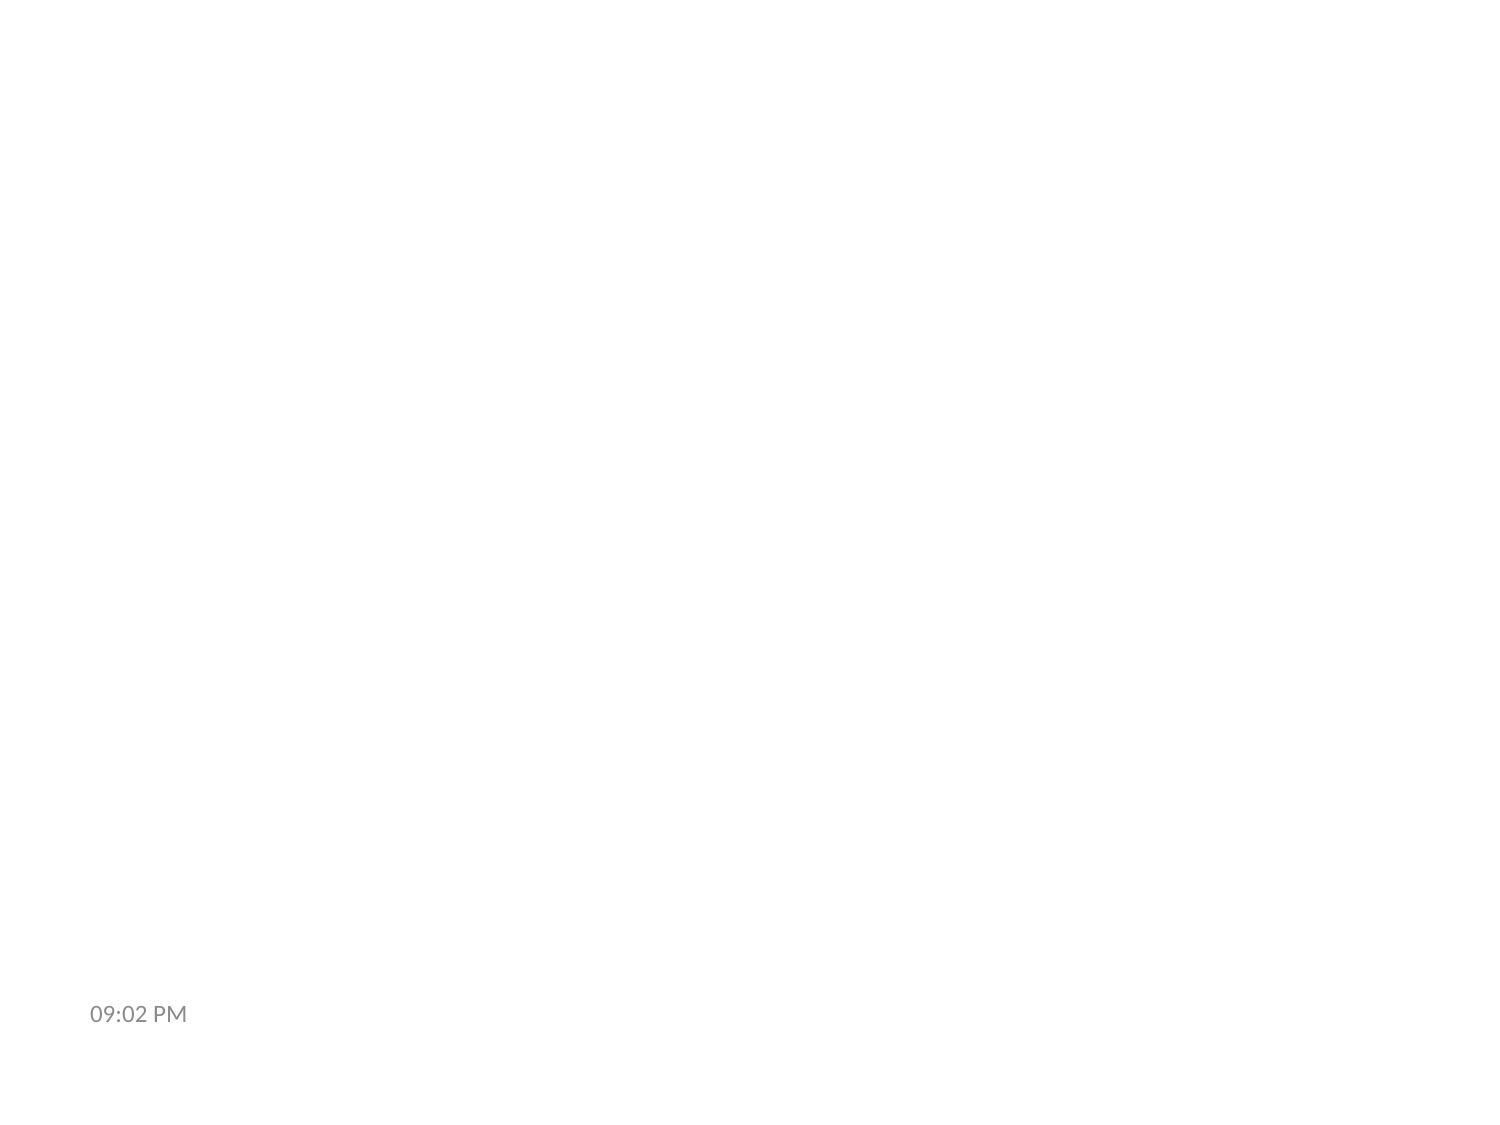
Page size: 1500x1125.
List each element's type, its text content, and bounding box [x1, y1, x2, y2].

text_box 3:35 PM [75, 982, 425, 1043]
